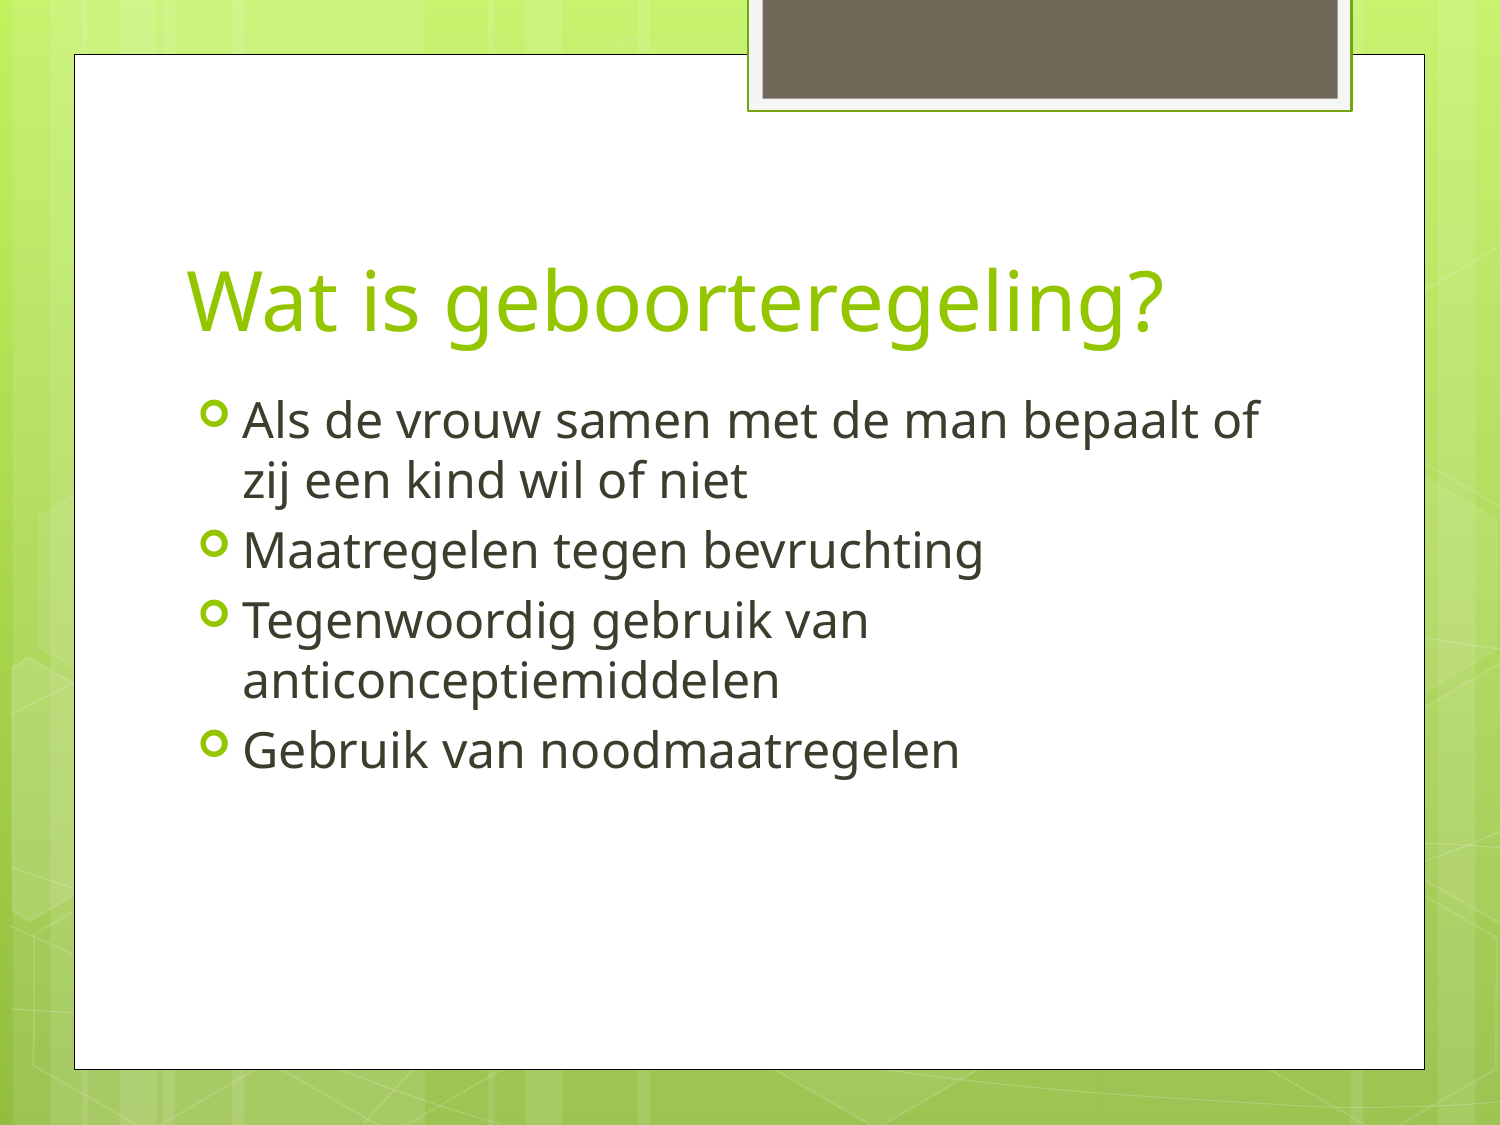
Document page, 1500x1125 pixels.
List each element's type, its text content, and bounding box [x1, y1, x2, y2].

list Als de vrouw samen met de man bepaalt of zij een kind wil of niet Maatregelen tegen bevruchting Tegenwoordig gebruik van anticonceptiemiddelen Gebruik van noodmaatregelen [171, 381, 1283, 957]
title Wat is geboorteregeling? [171, 168, 1324, 357]
